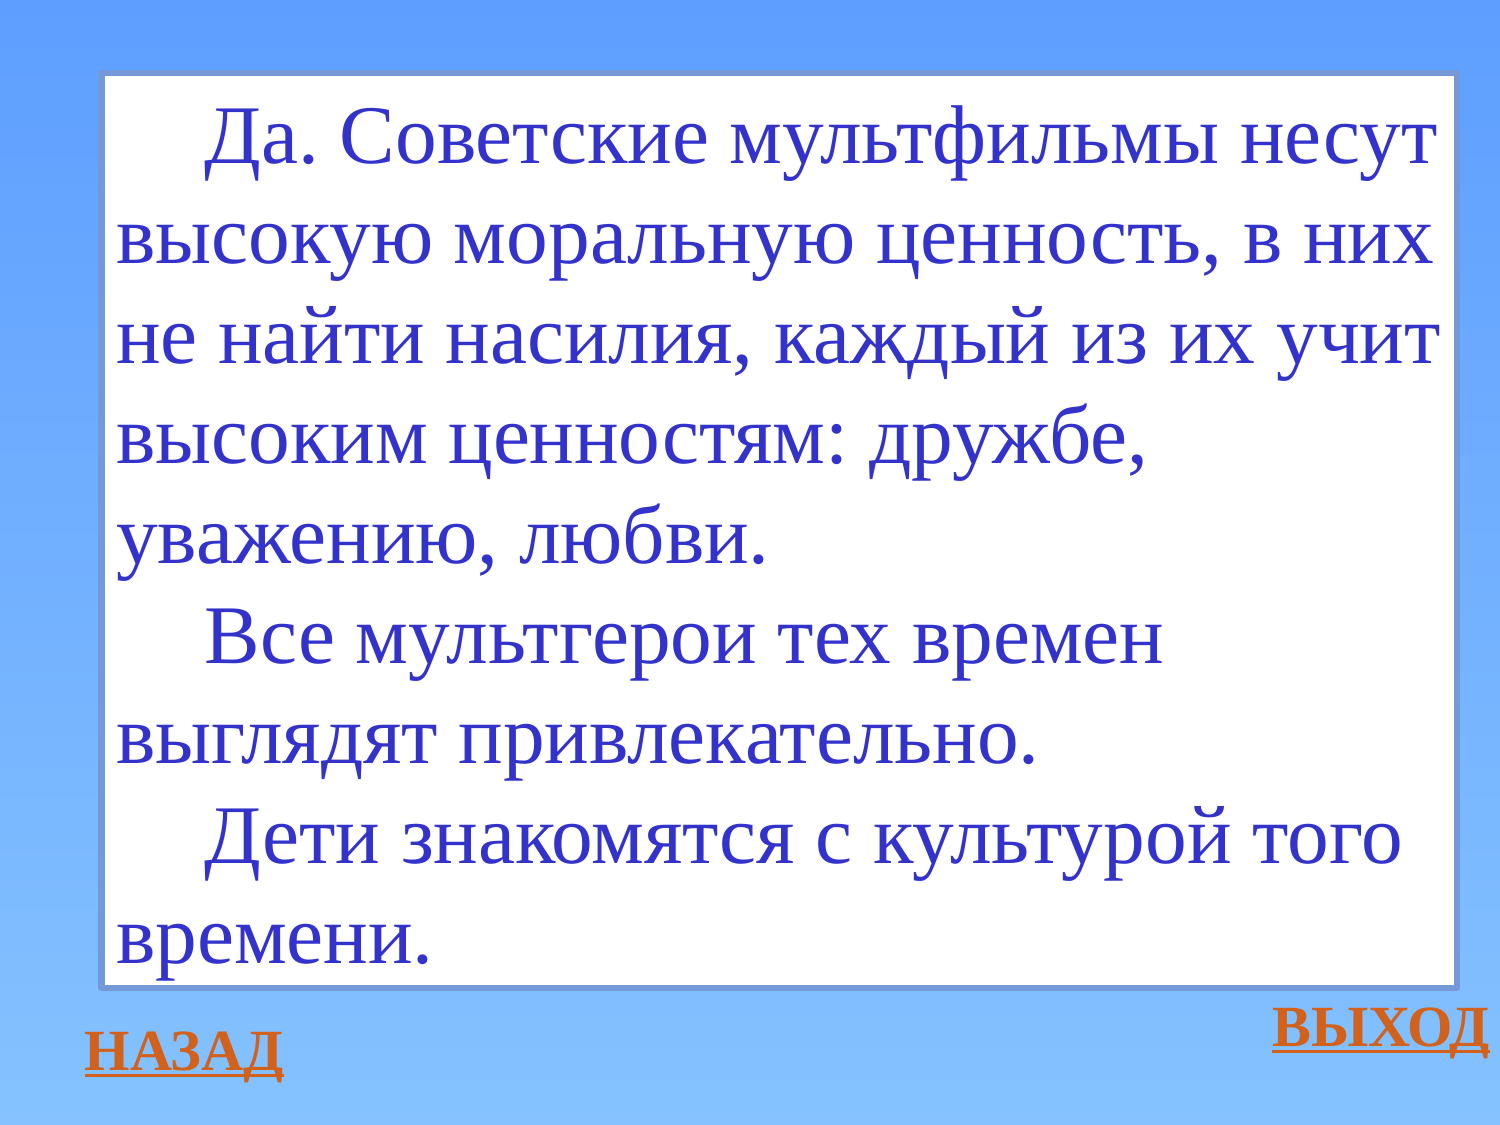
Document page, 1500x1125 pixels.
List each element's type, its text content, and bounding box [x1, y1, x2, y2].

text_box НАЗАД [70, 1004, 299, 1090]
text_box [206, 1062, 1266, 1125]
text_box Да. Советские мультфильмы несут высокую моральную ценность, в них не найти насилия, каждый из их учит высоким ценностям: дружбе, уважению, любви. Все мультгерои тех времен выглядят привлекательно. Дети знакомятся с культурой того времени. [98, 70, 1460, 991]
text_box ВЫХОД [1257, 980, 1500, 1066]
